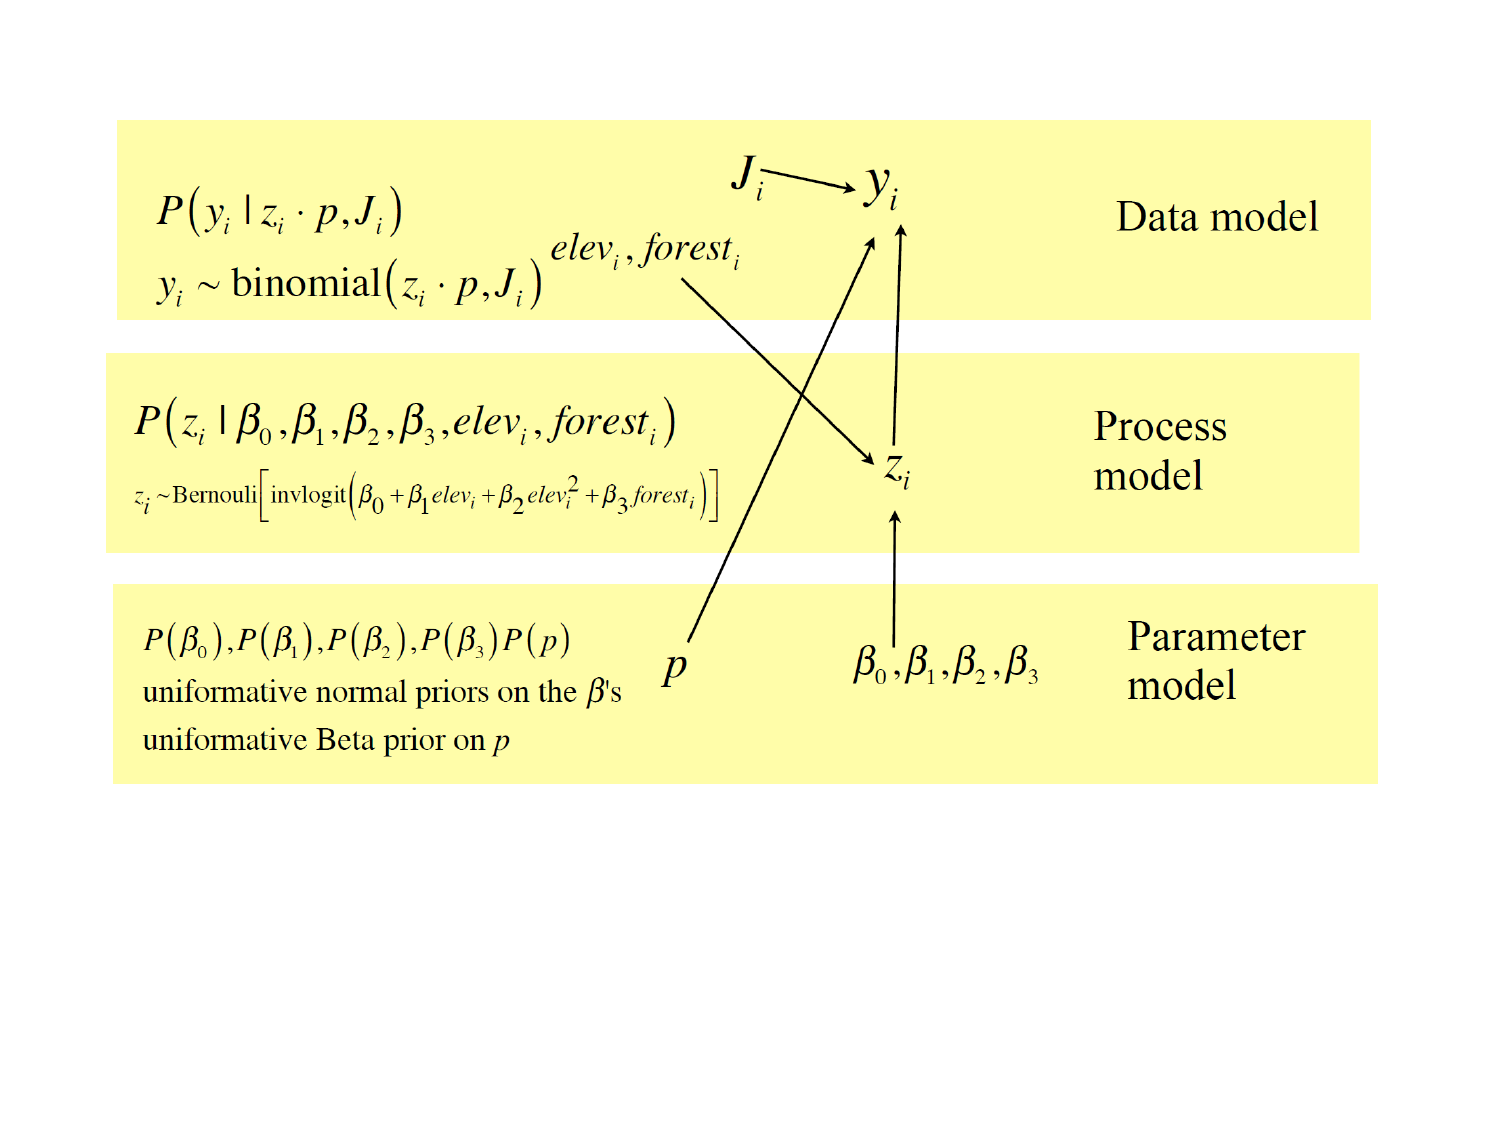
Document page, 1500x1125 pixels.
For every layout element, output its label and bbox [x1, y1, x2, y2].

picture [74, 85, 1454, 813]
